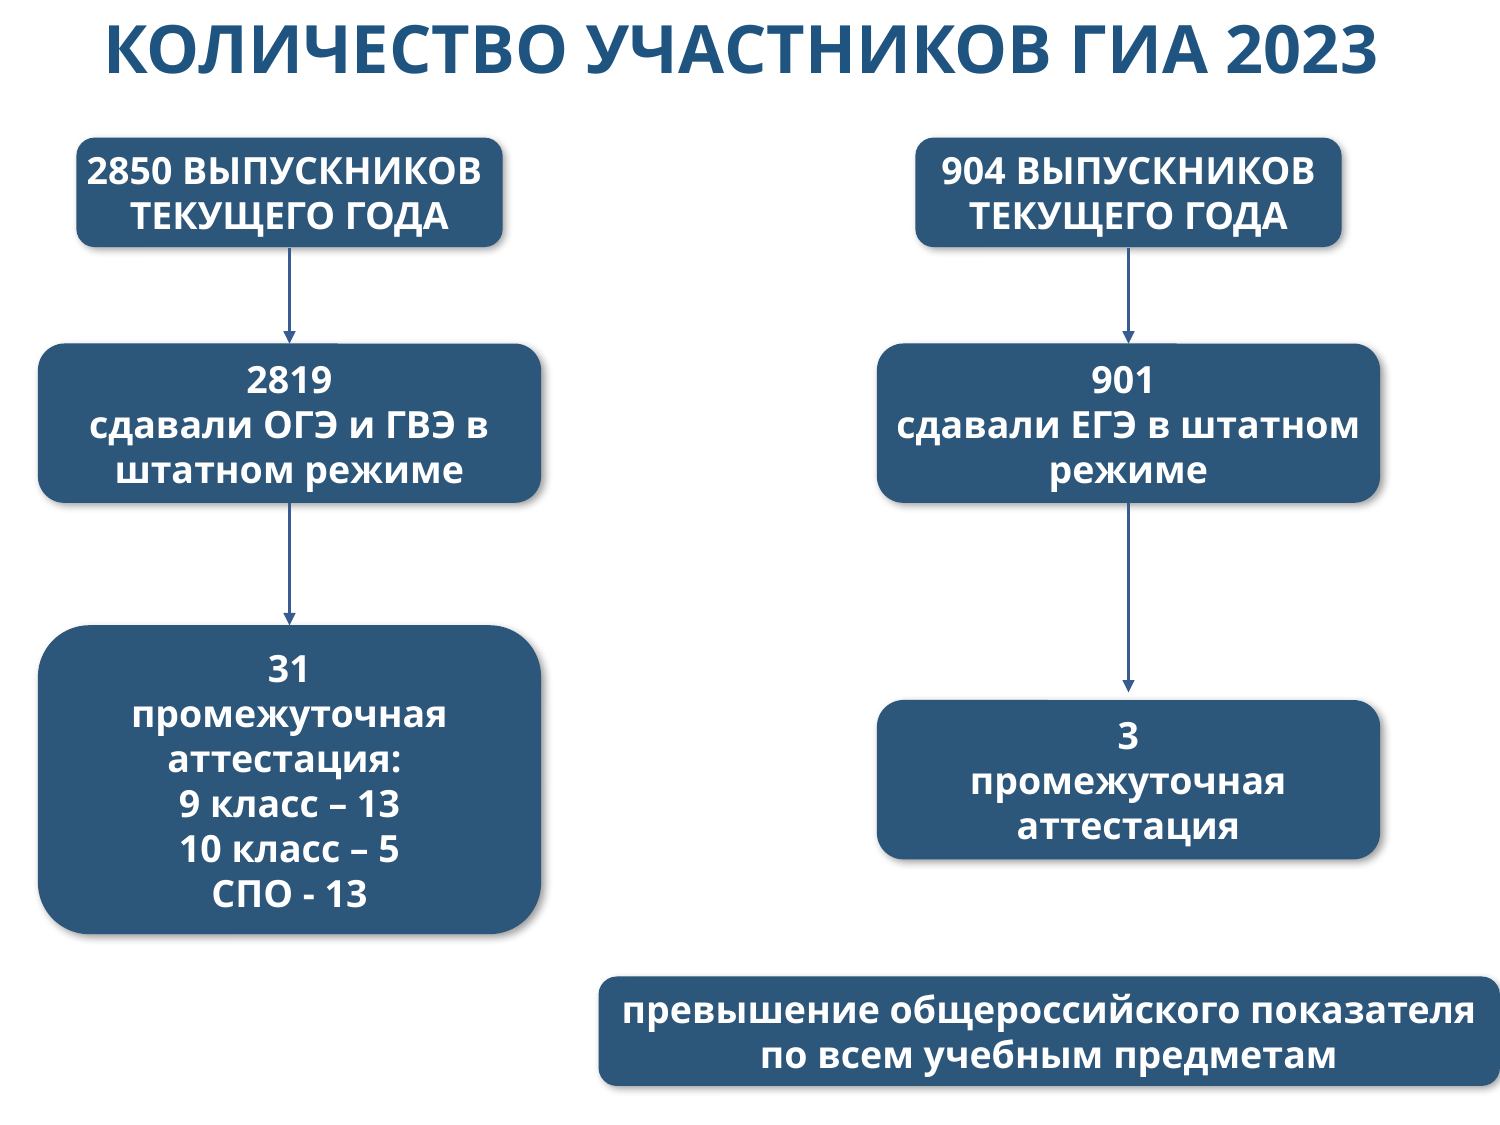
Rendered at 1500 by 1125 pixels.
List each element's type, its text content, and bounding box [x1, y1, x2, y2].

text_box 2850 ВЫПУСКНИКОВ ТЕКУЩЕГО ГОДА [76, 137, 503, 248]
text_box 901 сдавали ЕГЭ в штатном режиме [876, 343, 1381, 503]
text_box 2819 сдавали ОГЭ и ГВЭ в штатном режиме [37, 343, 542, 503]
text_box КОЛИЧЕСТВО УЧАСТНИКОВ ГИА 2023 [0, 0, 1500, 95]
text_box 3 промежуточная аттестация [876, 699, 1381, 860]
text_box превышение общероссийского показателя по всем учебным предметам [598, 976, 1500, 1086]
text_box 31 промежуточная аттестация: 9 класс – 13 10 класс – 5 СПО - 13 [37, 625, 542, 935]
text_box 904 ВЫПУСКНИКОВ ТЕКУЩЕГО ГОДА [915, 137, 1342, 248]
